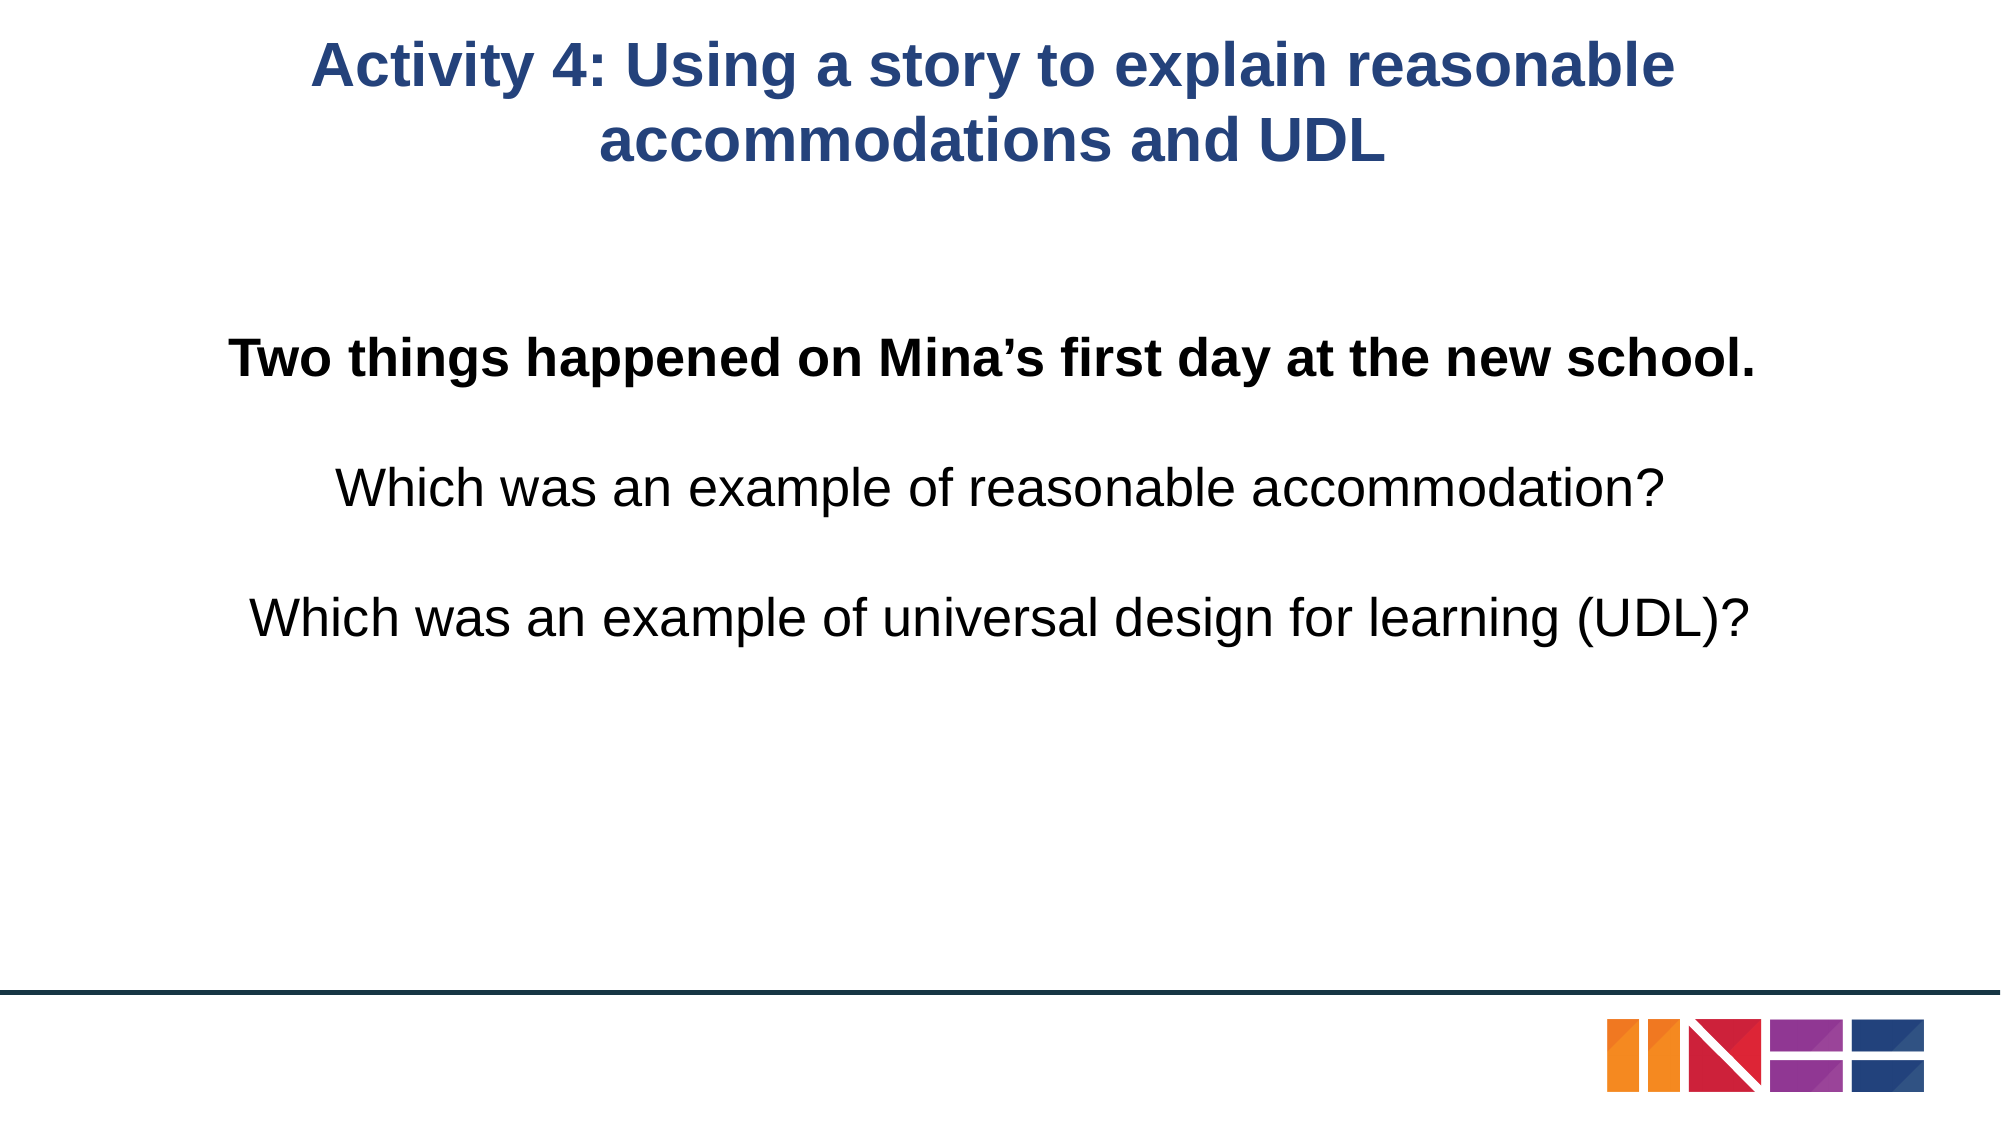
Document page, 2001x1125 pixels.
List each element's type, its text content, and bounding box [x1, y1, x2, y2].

title Activity 4: Using a story to explain reasonable accommodations and UDL [31, 40, 1957, 157]
picture [1607, 1019, 1924, 1092]
list Two things happened on Mina’s first day at the new school. Which was an example of reasonable accommodation? Which was an example of universal design for learning (UDL)? [31, 172, 1971, 935]
